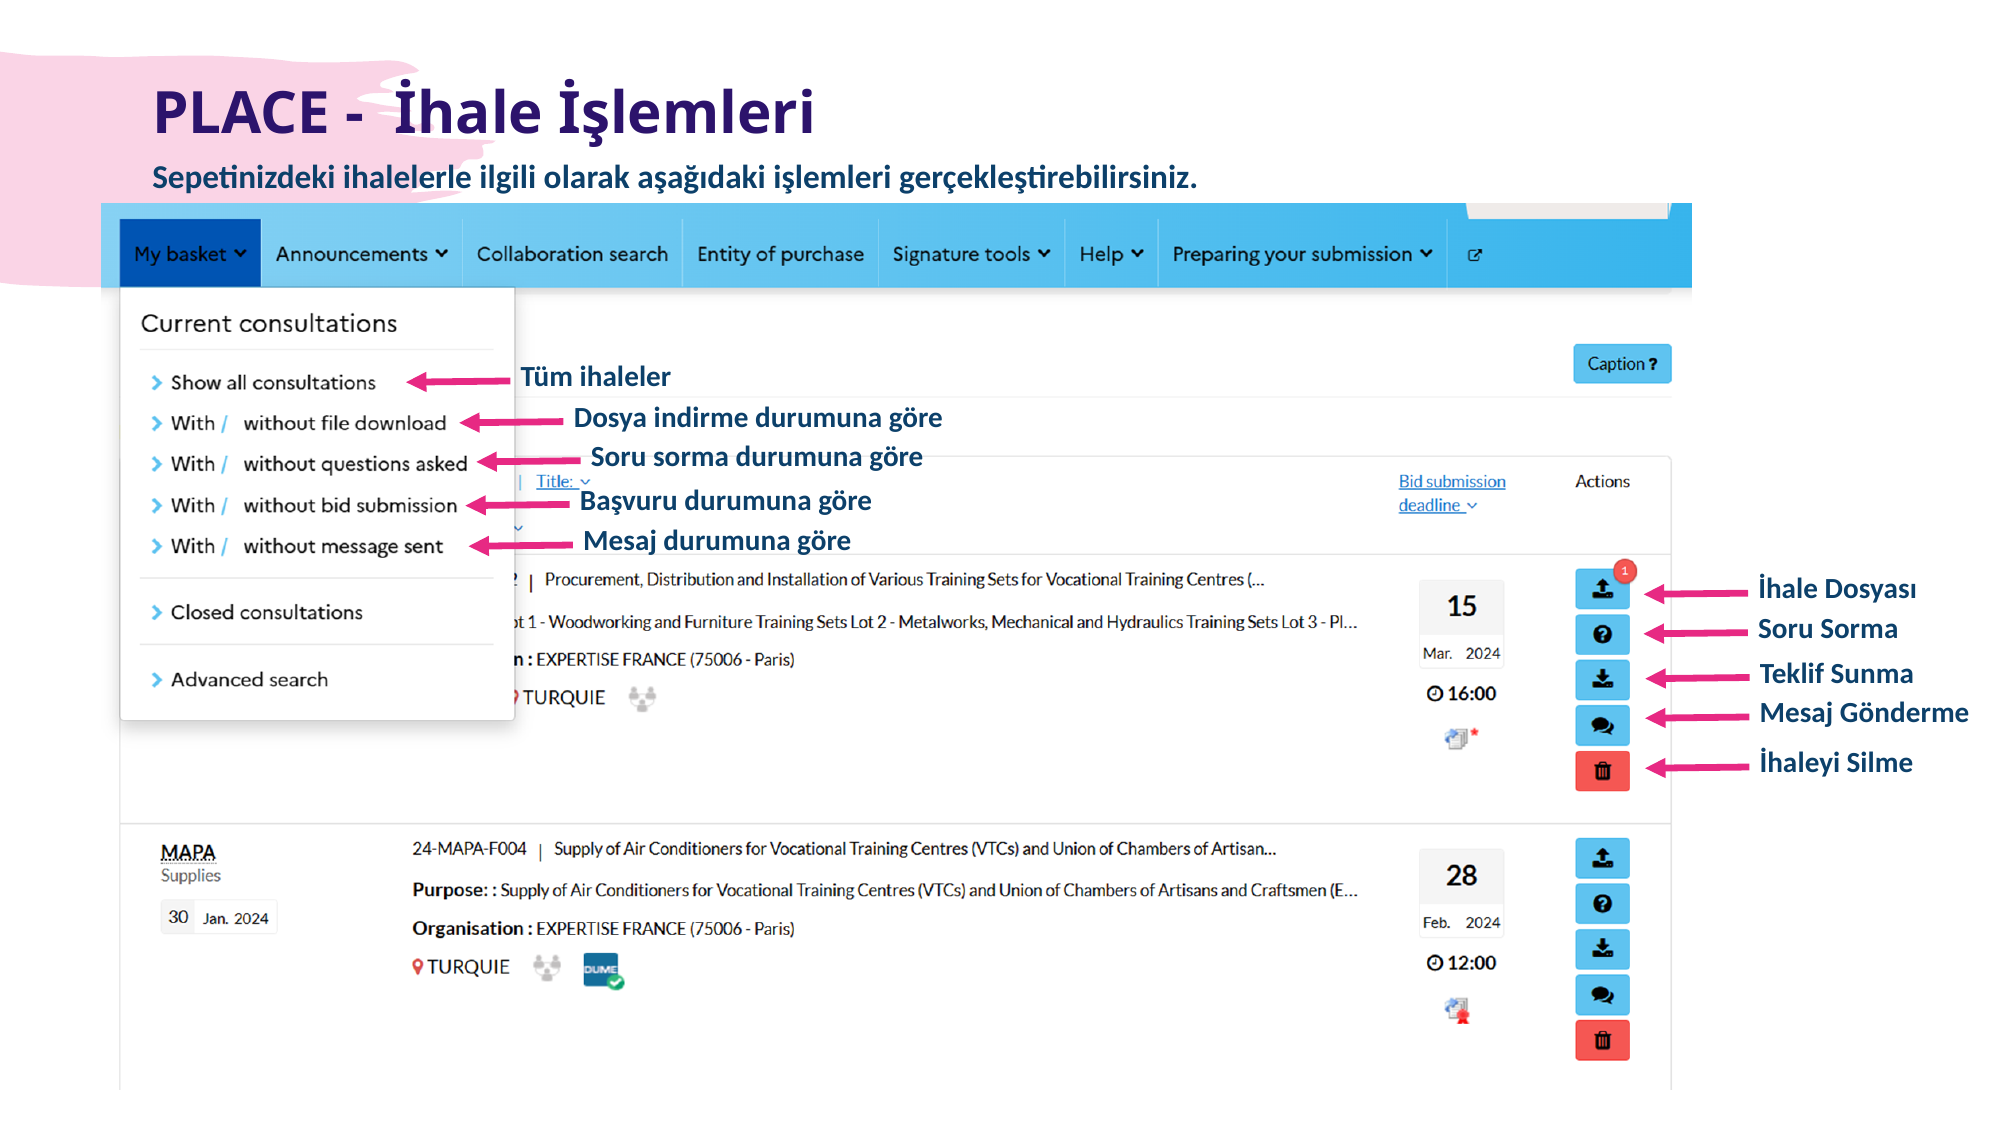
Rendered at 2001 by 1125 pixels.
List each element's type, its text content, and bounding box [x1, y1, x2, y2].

text_box Soru Sorma [1743, 601, 1982, 652]
title PLACE - İhale İşlemleri [137, 59, 1863, 169]
text_box Sepetinizdeki ihalelerle ilgili olarak aşağıdaki işlemleri gerçekleştirebilirsiniz. [137, 147, 1704, 203]
text_box İhaleyi Silme [1744, 736, 1985, 786]
text_box Teklif Sunma [1745, 646, 1983, 686]
picture [101, 203, 1692, 1090]
text_box İhale Dosyası [1743, 562, 1982, 601]
text_box Mesaj Gönderme [1744, 686, 1985, 736]
